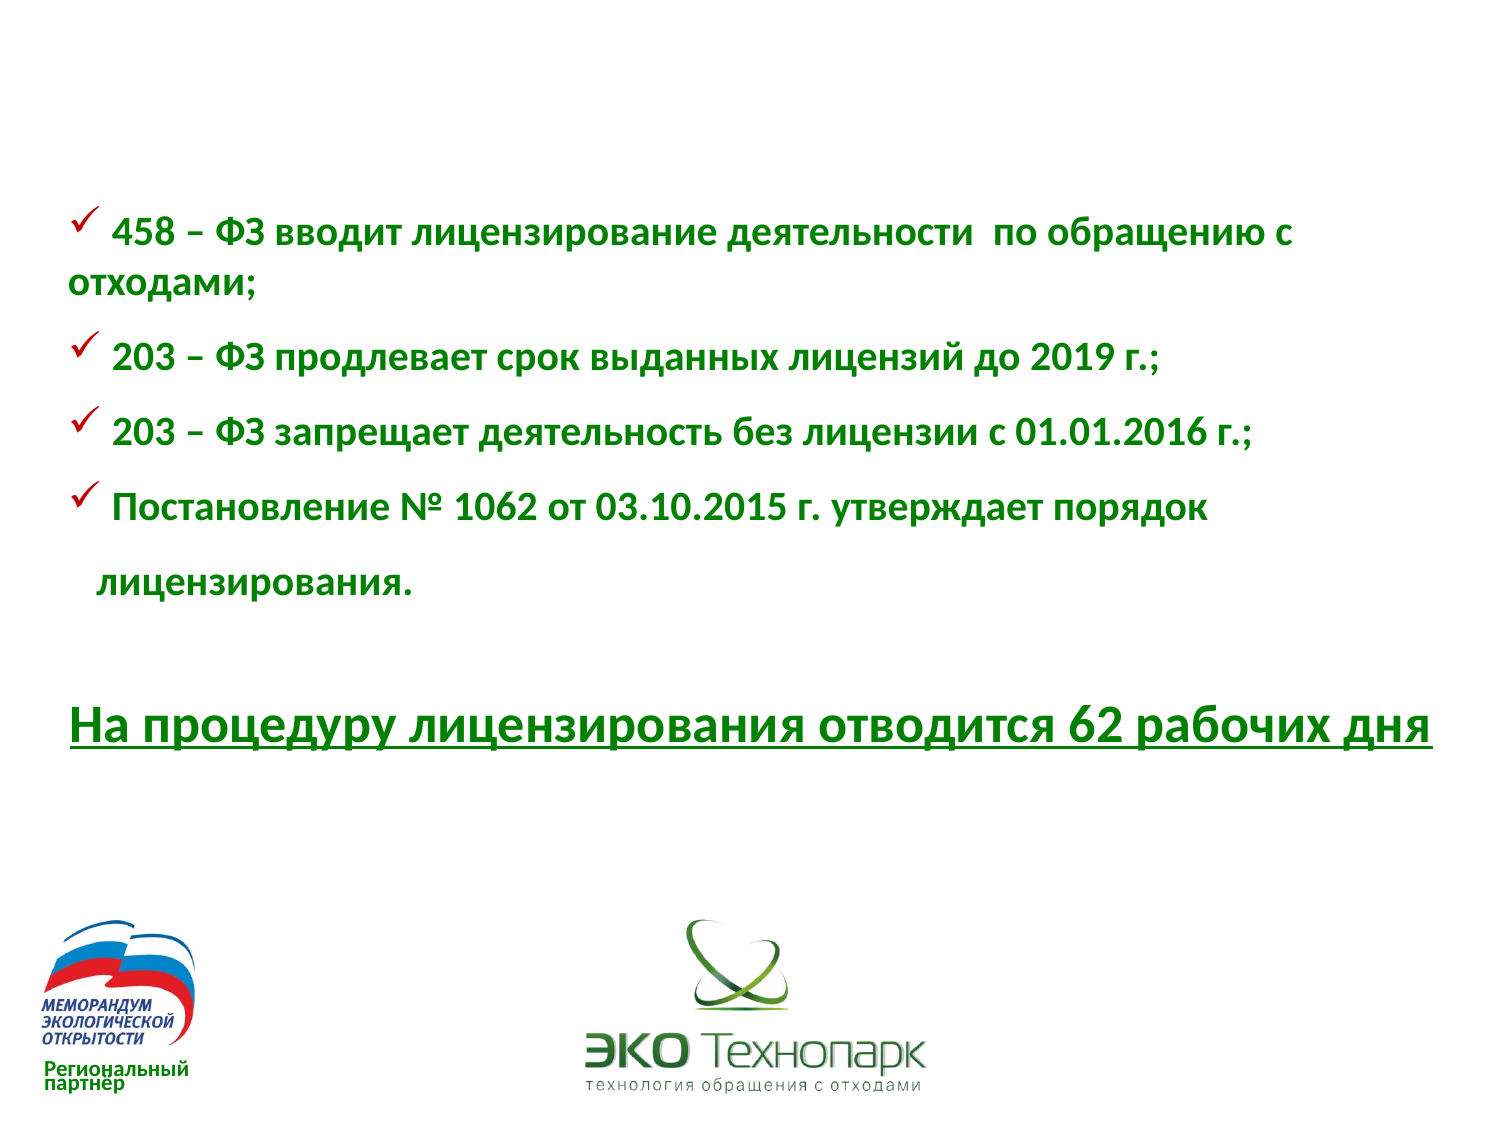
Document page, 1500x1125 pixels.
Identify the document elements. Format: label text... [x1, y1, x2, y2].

text_box 458 – ФЗ вводит лицензирование деятельности по обращению с отходами; 203 – ФЗ продлевает срок выданных лицензий до 2019 г.; 203 – ФЗ запрещает деятельность без лицензии с 01.01.2016 г.; Постановление № 1062 от 03.10.2015 г. утверждает порядок лицензирования. [53, 196, 1500, 662]
text_box Региональный партнёр [29, 1058, 266, 1101]
text_box На процедуру лицензирования отводится 62 рабочих дня [54, 680, 1449, 761]
picture [40, 920, 195, 1045]
picture [584, 918, 928, 1095]
